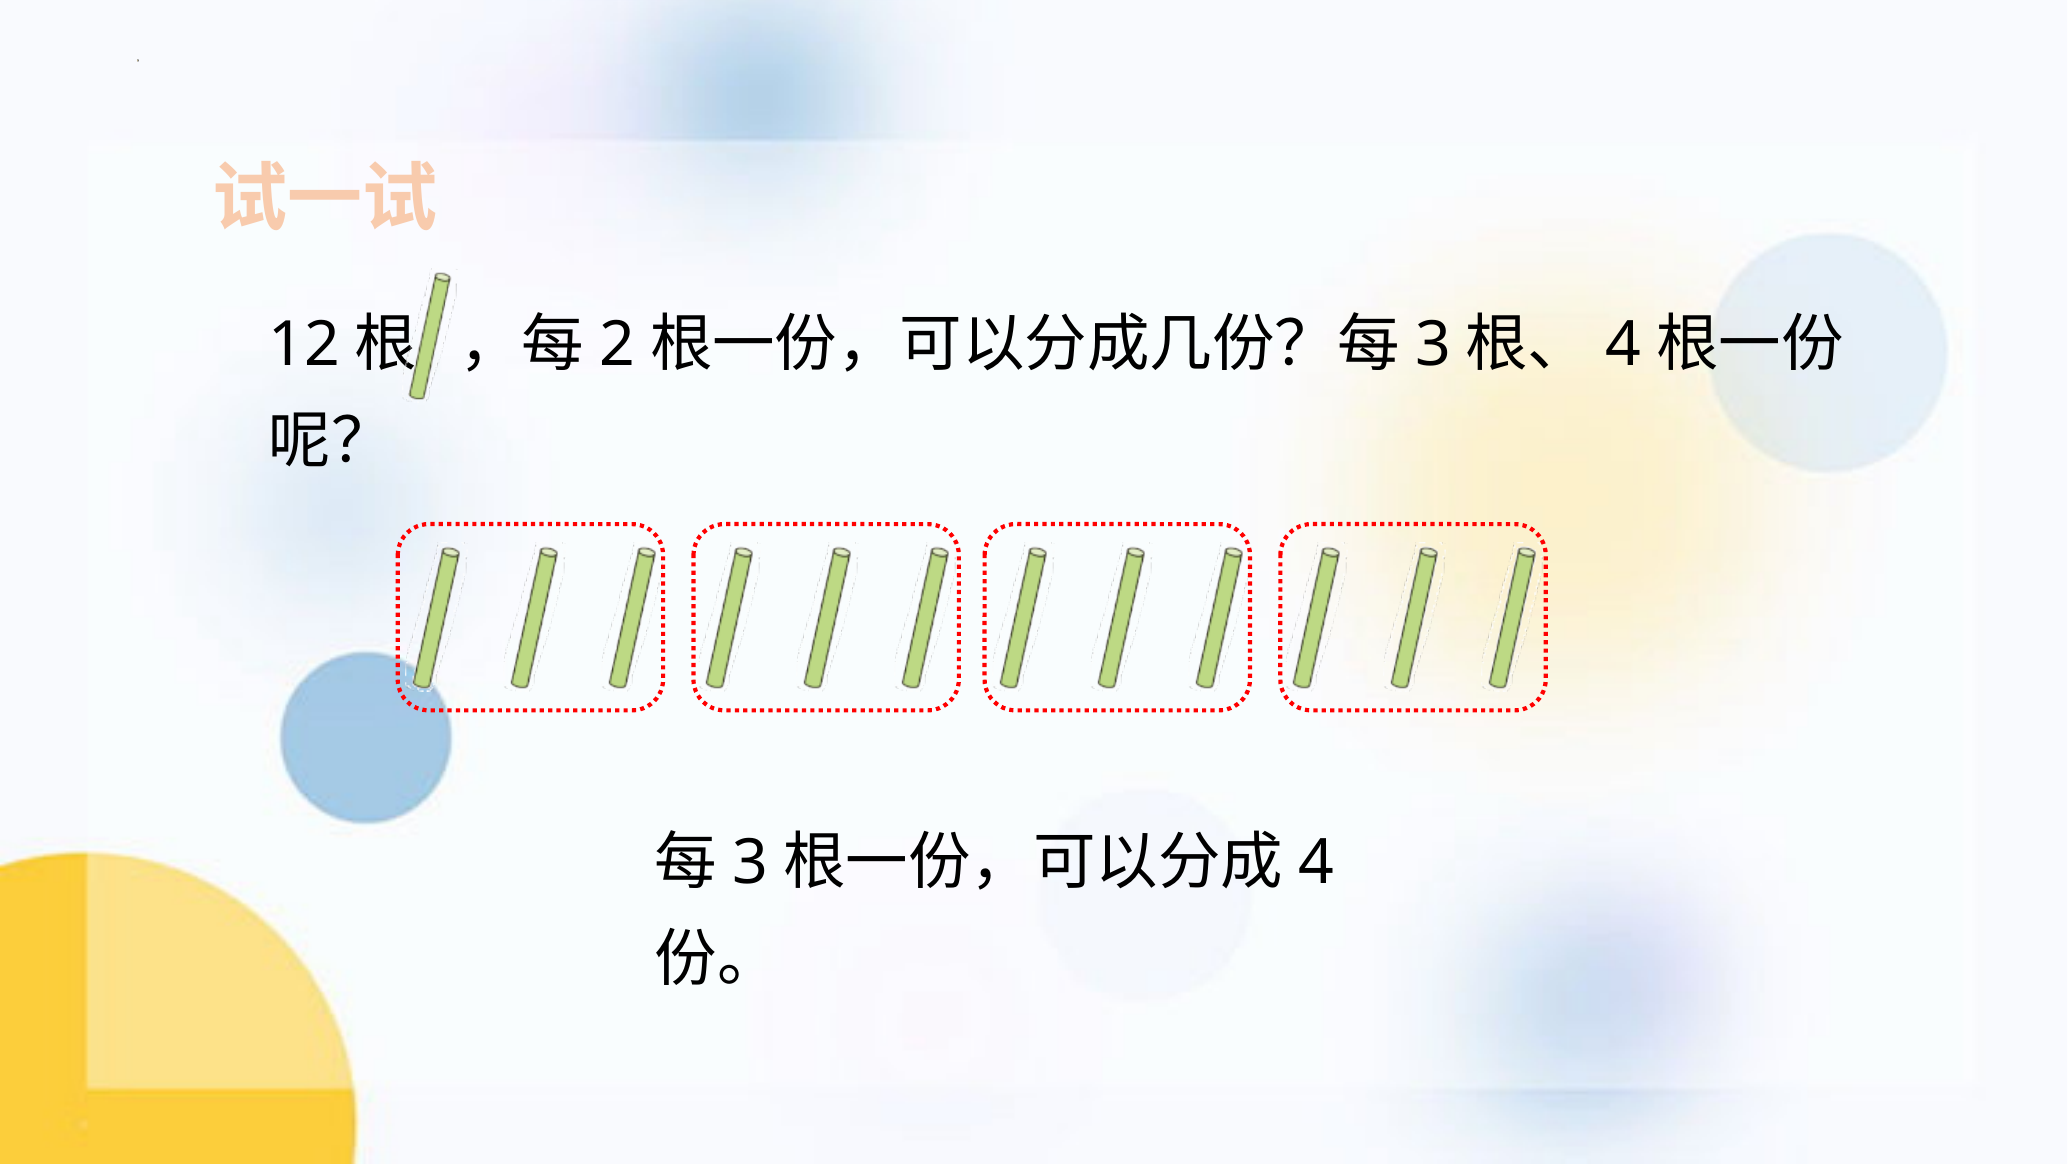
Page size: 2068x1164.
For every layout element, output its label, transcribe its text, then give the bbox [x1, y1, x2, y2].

text_box 试一试 [197, 142, 453, 248]
picture [0, 0, 2068, 1164]
text_box 每3根一份，可以分成4份。 [639, 790, 1379, 1001]
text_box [397, 524, 1546, 711]
text_box 12根 ，每2根一份，可以分成几份？每3根、4根一份呢？ [252, 272, 1861, 483]
